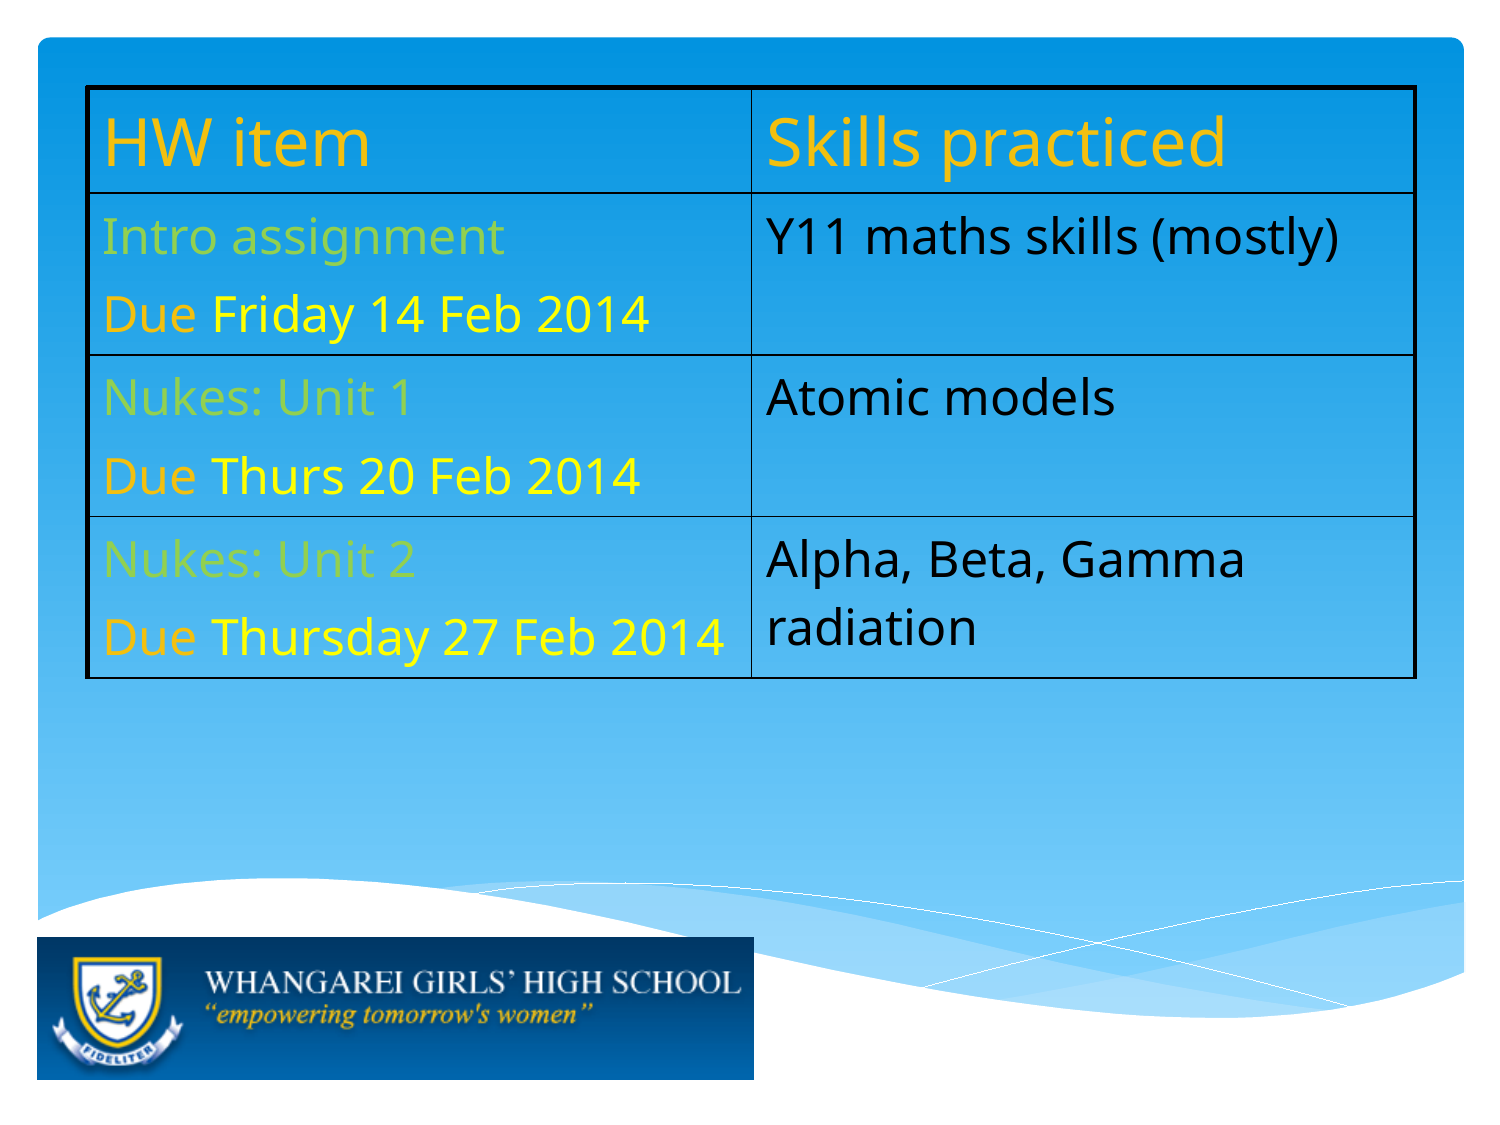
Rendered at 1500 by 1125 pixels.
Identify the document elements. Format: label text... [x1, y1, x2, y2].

table_cell Intro assignment Due Friday 14 Feb 2014 [90, 194, 751, 354]
table_header HW item [90, 90, 751, 192]
picture [37, 937, 754, 1080]
table_cell Atomic models [752, 356, 1413, 516]
table_cell Nukes: Unit 2 Due Thursday 27 Feb 2014 [90, 517, 751, 677]
table_cell Y11 maths skills (mostly) [752, 194, 1413, 354]
table_cell Nukes: Unit 1 Due Thurs 20 Feb 2014 [90, 356, 751, 516]
table_header Skills practiced [752, 90, 1413, 192]
table_cell Alpha, Beta, Gamma radiation [752, 517, 1413, 677]
